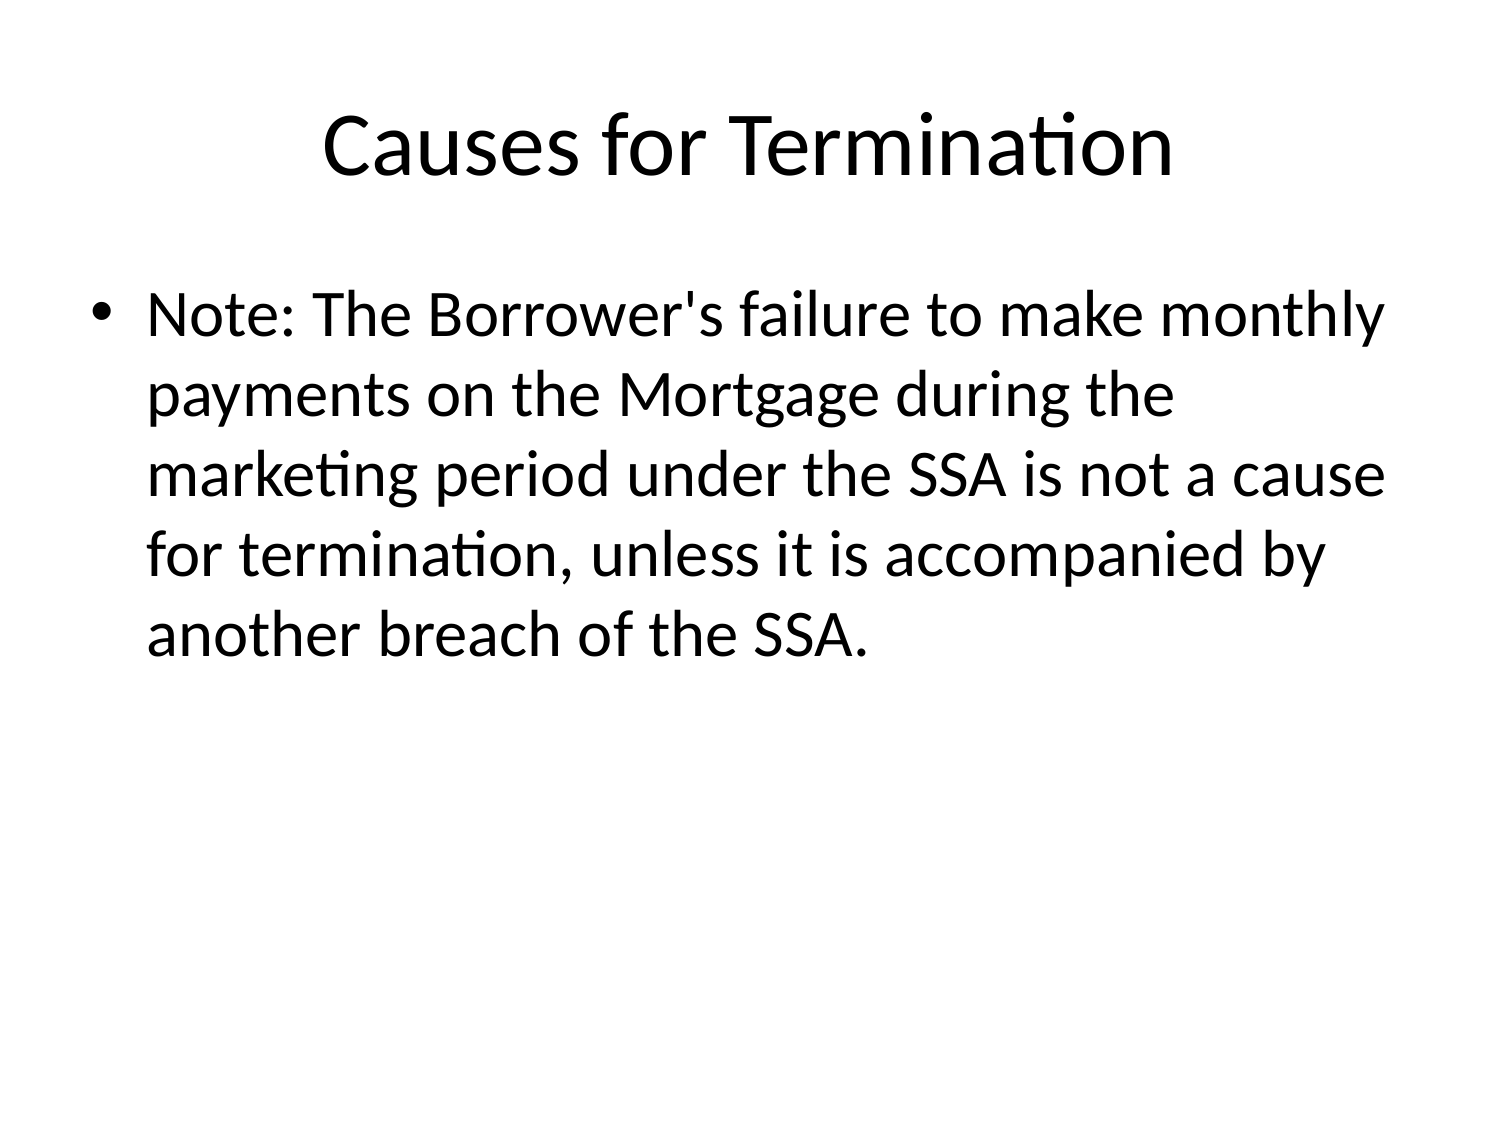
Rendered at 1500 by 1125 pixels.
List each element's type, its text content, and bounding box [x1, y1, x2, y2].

list Note: The Borrower's failure to make monthly payments on the Mortgage during the marketing period under the SSA is not a cause for termination, unless it is accompanied by another breach of the SSA. [75, 262, 1425, 1005]
title Causes for Termination [75, 45, 1425, 233]
